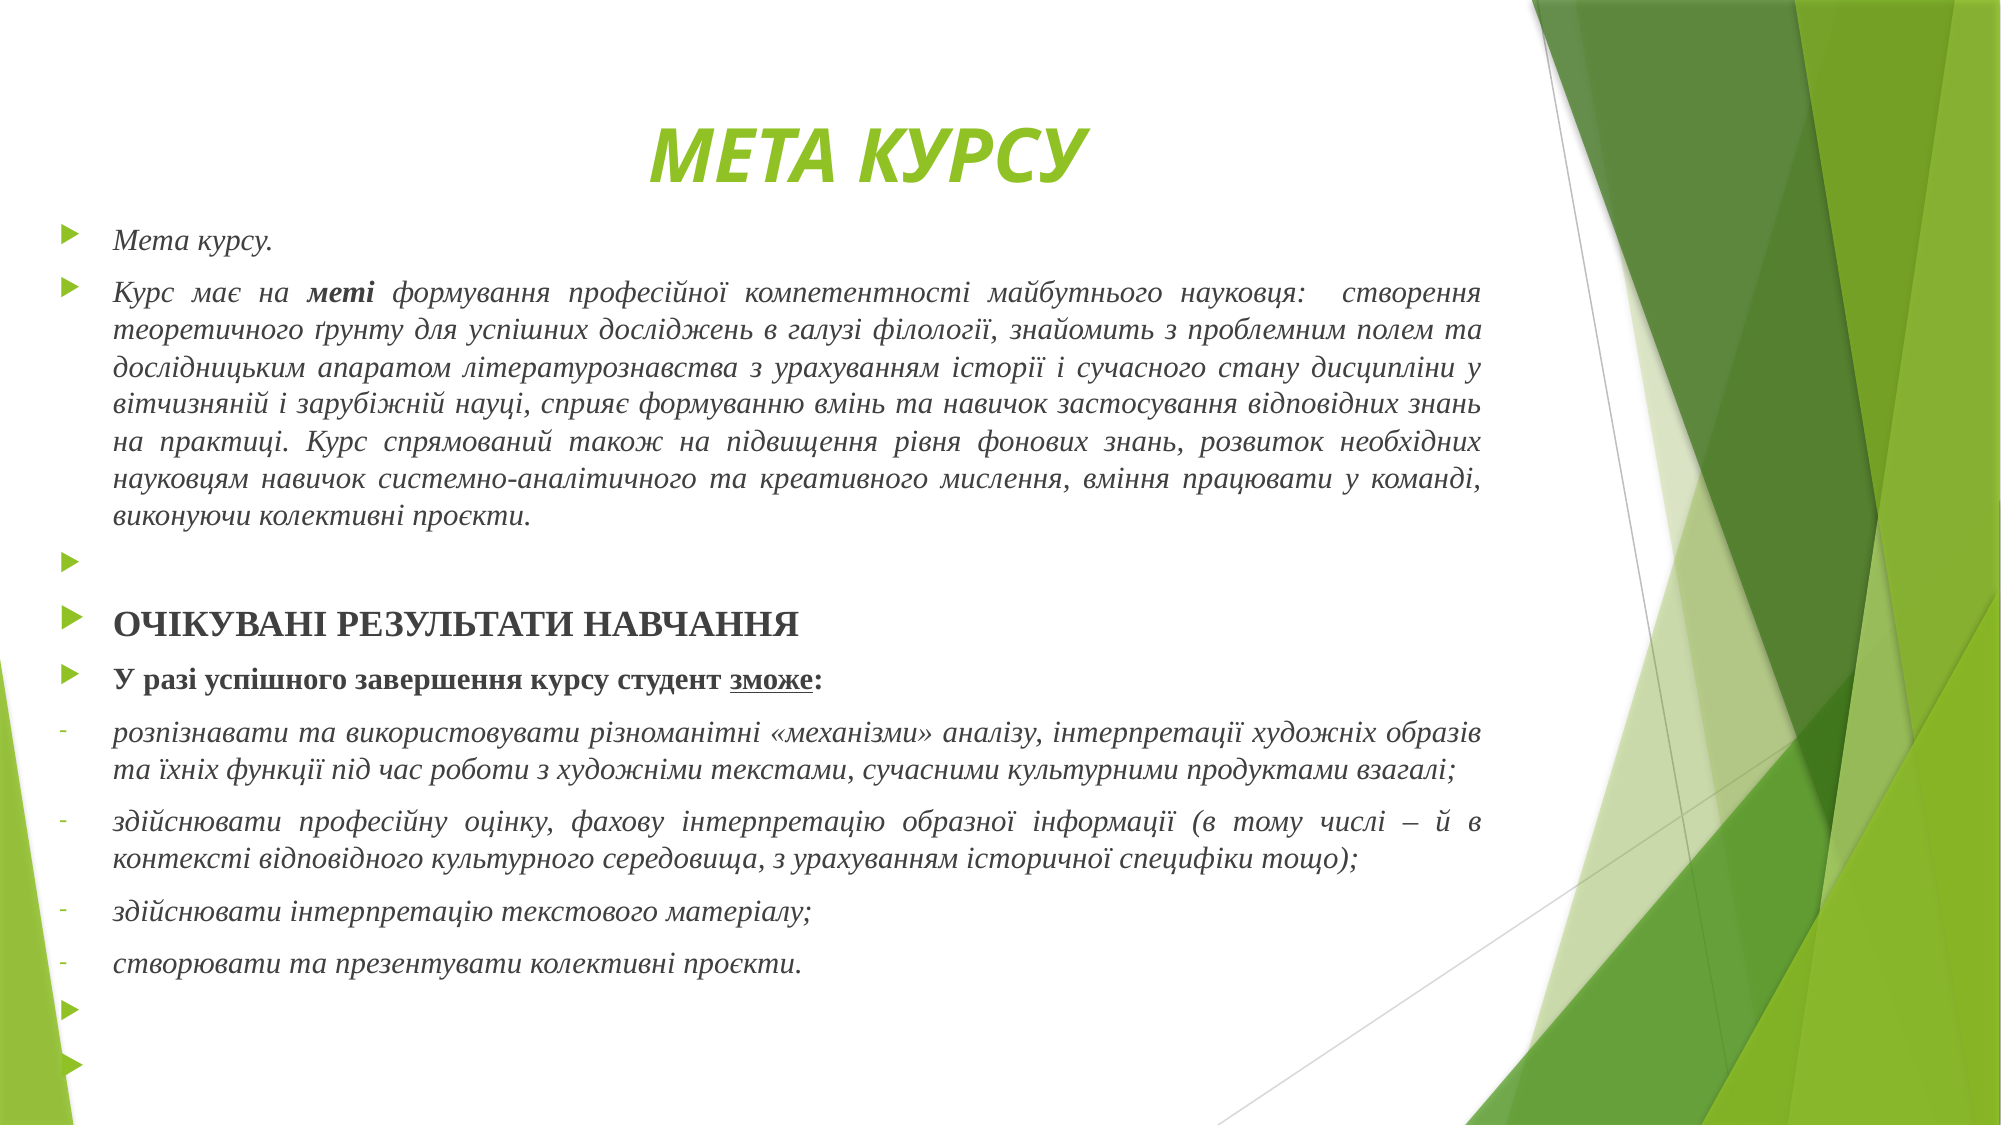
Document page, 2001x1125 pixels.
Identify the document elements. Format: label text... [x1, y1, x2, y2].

title МЕТА КУРСУ [211, 99, 1522, 216]
list Мета курсу. Курс має на меті формування професійної компетентності майбутнього науковця: створення теоретичного ґрунту для успішних досліджень в галузі філології, знайомить з проблемним полем та дослідницьким апаратом літературознавства з урахуванням історії і сучасного стану дисципліни у вітчизняній і зарубіжній науці, сприяє формуванню вмінь та навичок застосування відповідних знань на практиці. Курс спрямований також на підвищення рівня фонових знань, розвиток необхідних науковцям навичок системно-аналітичного та креативного мислення, вміння працювати у команді, виконуючи колективні проєкти. ОЧІКУВАНІ РЕЗУЛЬТАТИ НАВЧАННЯ У разі успішного завершення курсу студент зможе: розпізнавати та використовувати різноманітні «механізми» аналізу, інтерпретації художніх образів та їхніх функції під час роботи з художніми текстами, сучасними культурними продуктами взагалі; здійснювати професійну оцінку, фахову інтерпретацію образної інформації (в тому числі – й в контексті відповідного культурного середовища, з урахуванням історичної специфіки тощо); здійснювати інтерпретацію текстового матеріалу; створювати та презентувати колективні проєкти. [44, 212, 1499, 1125]
